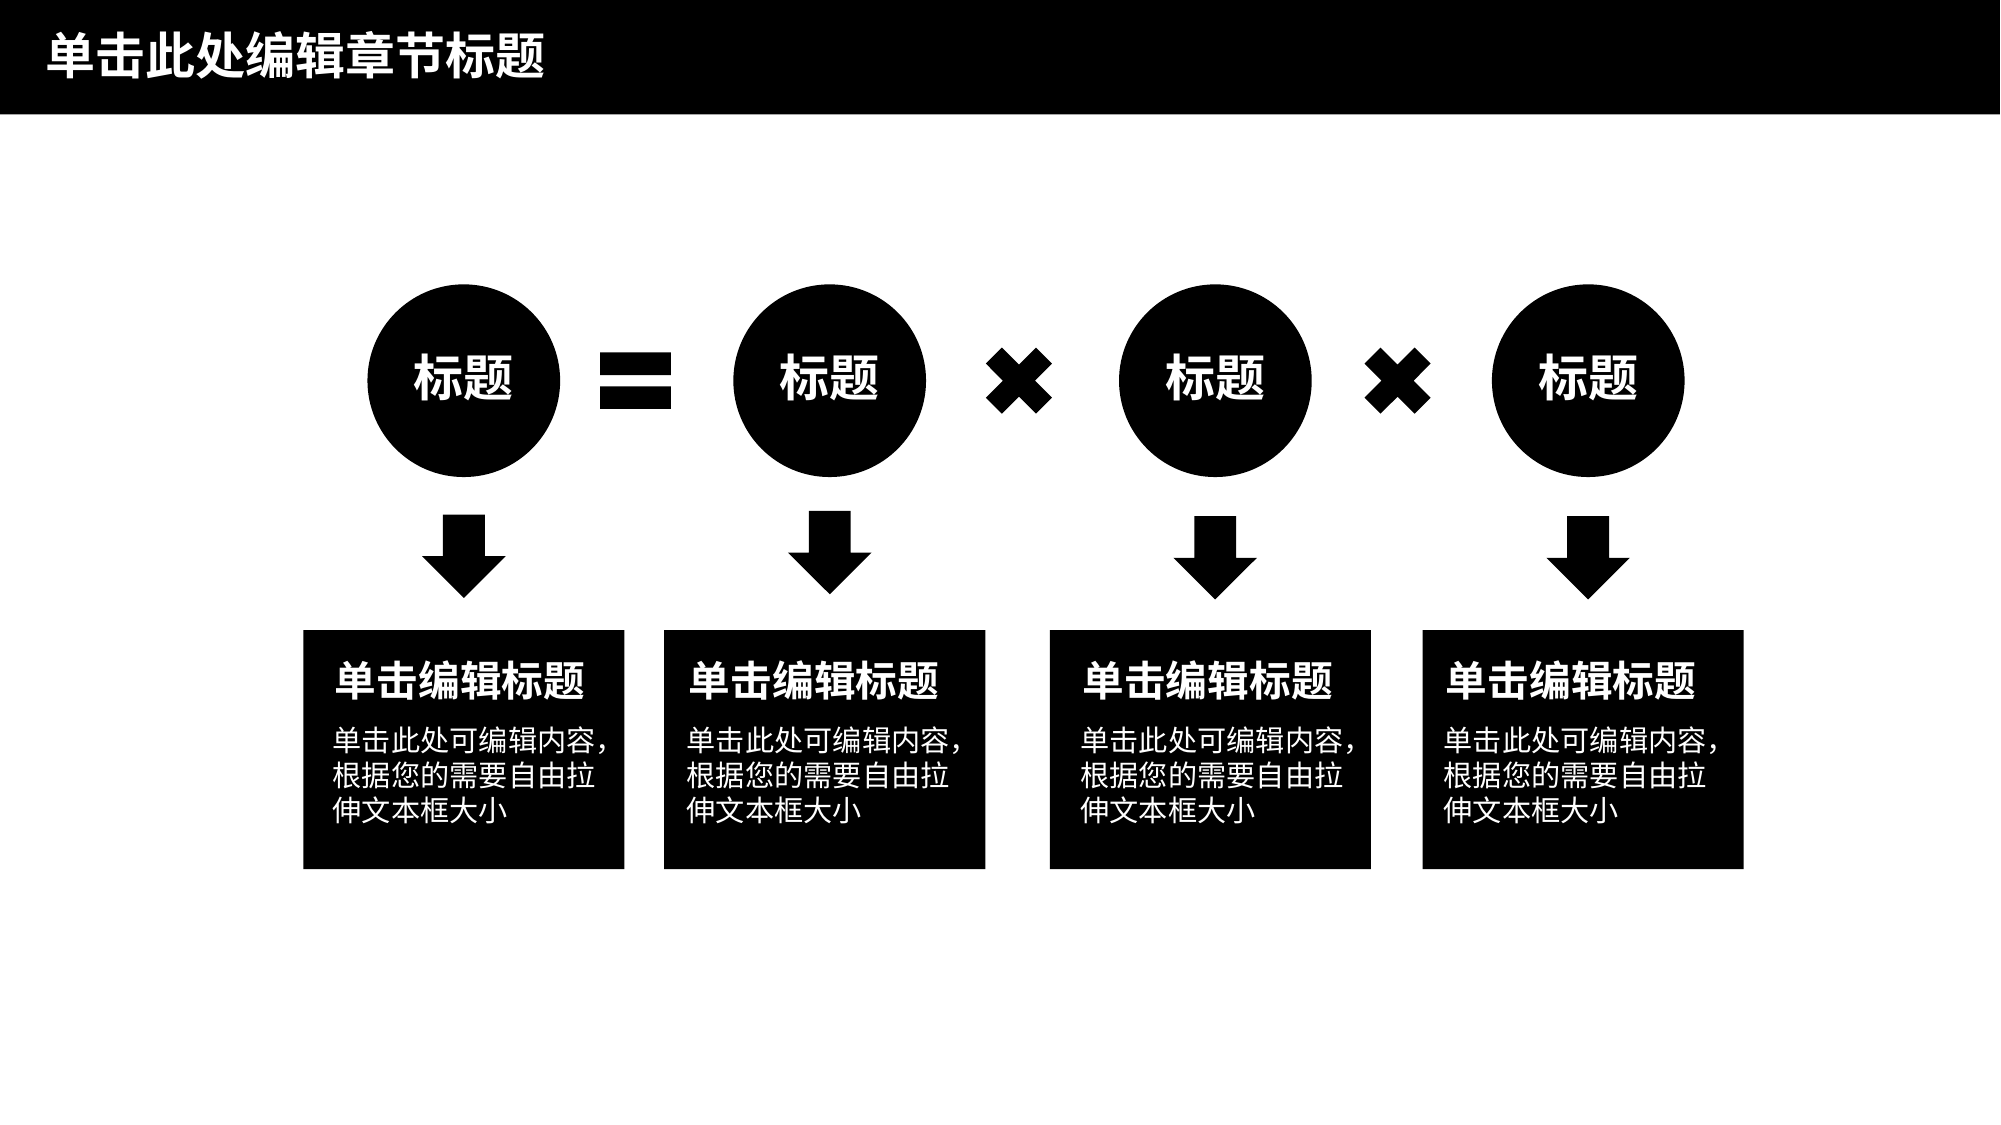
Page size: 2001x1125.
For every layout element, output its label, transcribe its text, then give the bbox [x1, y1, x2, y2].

text_box 单击编辑标题 [688, 655, 956, 706]
text_box [600, 352, 671, 376]
text_box 单击此处可编辑内容，根据您的需要自由拉伸文本框大小 [1080, 722, 1348, 828]
text_box 标题 [733, 284, 927, 478]
text_box 单击此处可编辑内容，根据您的需要自由拉伸文本框大小 [332, 722, 600, 828]
text_box 单击此处可编辑内容，根据您的需要自由拉伸文本框大小 [686, 722, 954, 828]
text_box [1546, 516, 1630, 600]
text_box [600, 386, 671, 409]
text_box 标题 [1491, 284, 1685, 478]
text_box [787, 510, 872, 595]
text_box [1173, 516, 1257, 600]
text_box [303, 630, 625, 870]
text_box [422, 514, 506, 598]
text_box 单击编辑标题 [1082, 655, 1350, 706]
text_box [1422, 630, 1744, 870]
text_box 标题 [1119, 284, 1312, 478]
text_box 单击编辑标题 [1445, 655, 1713, 706]
text_box [664, 630, 986, 870]
text_box [1364, 347, 1431, 414]
text_box 单击编辑标题 [334, 655, 602, 706]
text_box 单击此处编辑章节标题 [30, 17, 588, 93]
text_box 单击此处可编辑内容，根据您的需要自由拉伸文本框大小 [1443, 722, 1711, 828]
text_box [1049, 630, 1371, 870]
text_box [985, 347, 1052, 414]
text_box 标题 [367, 284, 561, 478]
